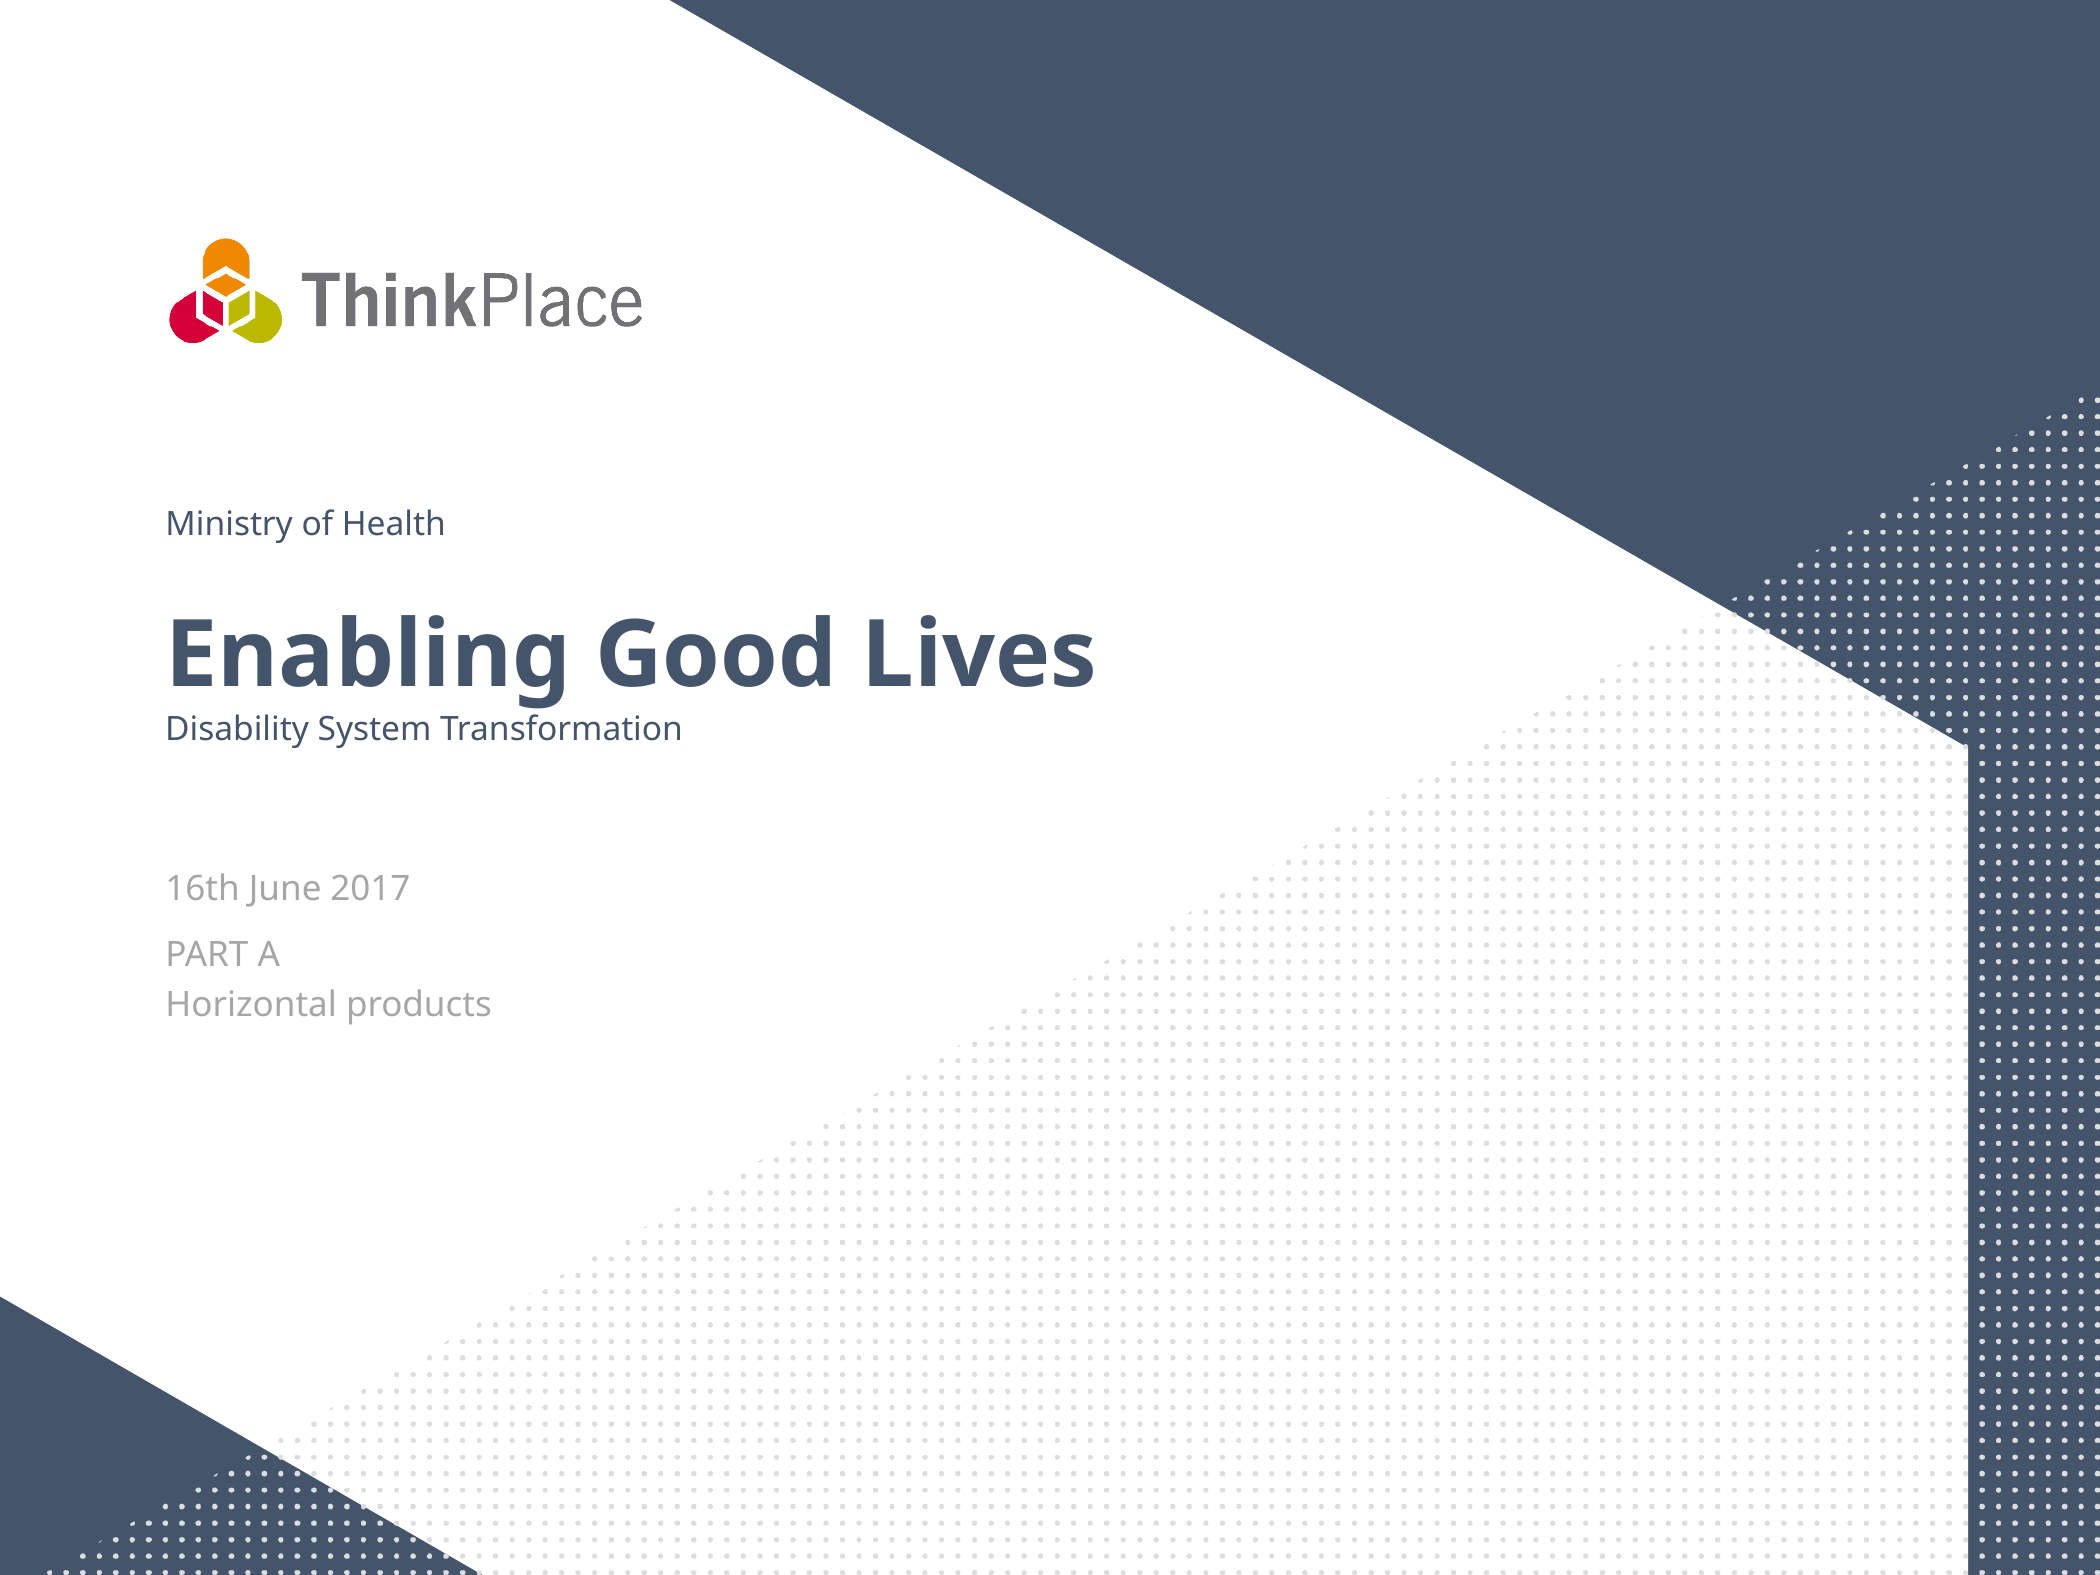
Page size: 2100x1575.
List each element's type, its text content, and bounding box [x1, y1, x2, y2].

list PART A [165, 936, 629, 986]
text_box Disability System Transformation [165, 711, 712, 749]
picture [3, 387, 2100, 1575]
list 16th June 2017 [165, 870, 629, 920]
list Horizontal products [165, 986, 629, 1036]
picture [161, 230, 650, 351]
list Ministry of Health [165, 506, 712, 543]
list Enabling Good Lives [165, 605, 1281, 722]
